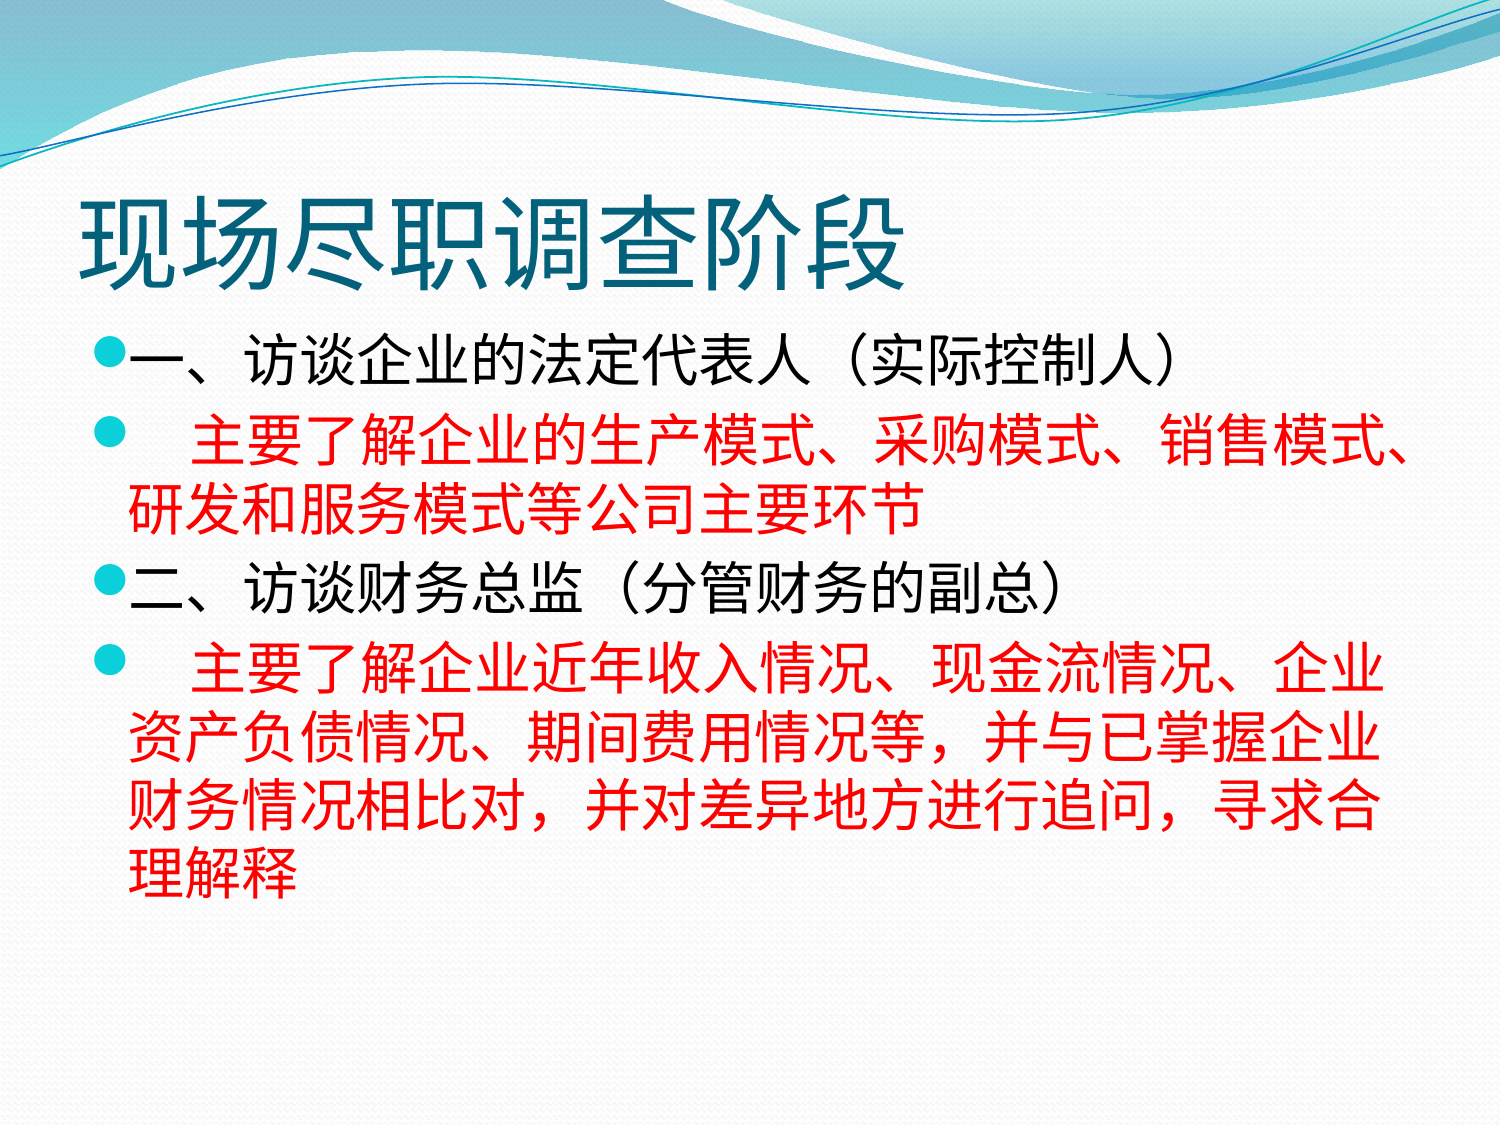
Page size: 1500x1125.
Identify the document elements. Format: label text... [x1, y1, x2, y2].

title 现场尽职调查阶段 [75, 115, 1425, 303]
list 一、访谈企业的法定代表人（实际控制人） 主要了解企业的生产模式、采购模式、销售模式、研发和服务模式等公司主要环节 二、访谈财务总监（分管财务的副总） 主要了解企业近年收入情况、现金流情况、企业资产负债情况、期间费用情况等，并与已掌握企业财务情况相比对，并对差异地方进行追问，寻求合理解释 [75, 317, 1425, 1038]
